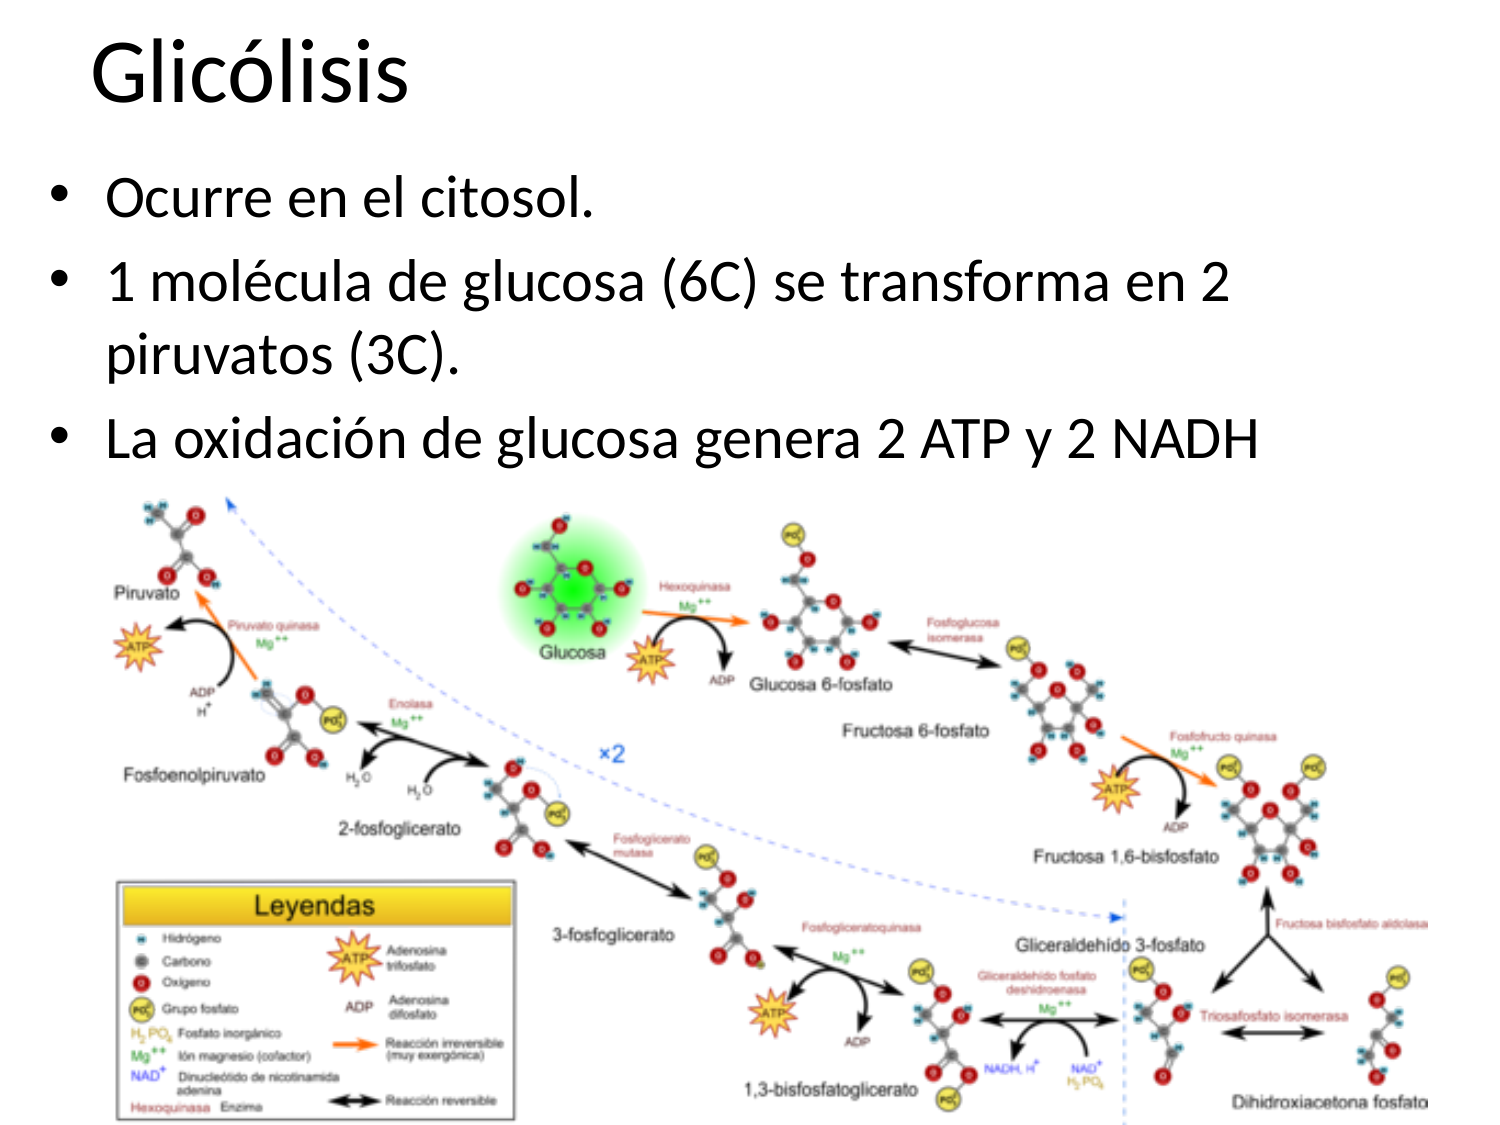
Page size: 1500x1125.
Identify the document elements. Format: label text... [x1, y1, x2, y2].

title Glicólisis [75, 0, 1425, 149]
picture [111, 491, 1428, 1125]
list Ocurre en el citosol. 1 molécula de glucosa (6C) se transforma en 2 piruvatos (3C). La oxidación de glucosa genera 2 ATP y 2 NADH [33, 149, 1459, 563]
